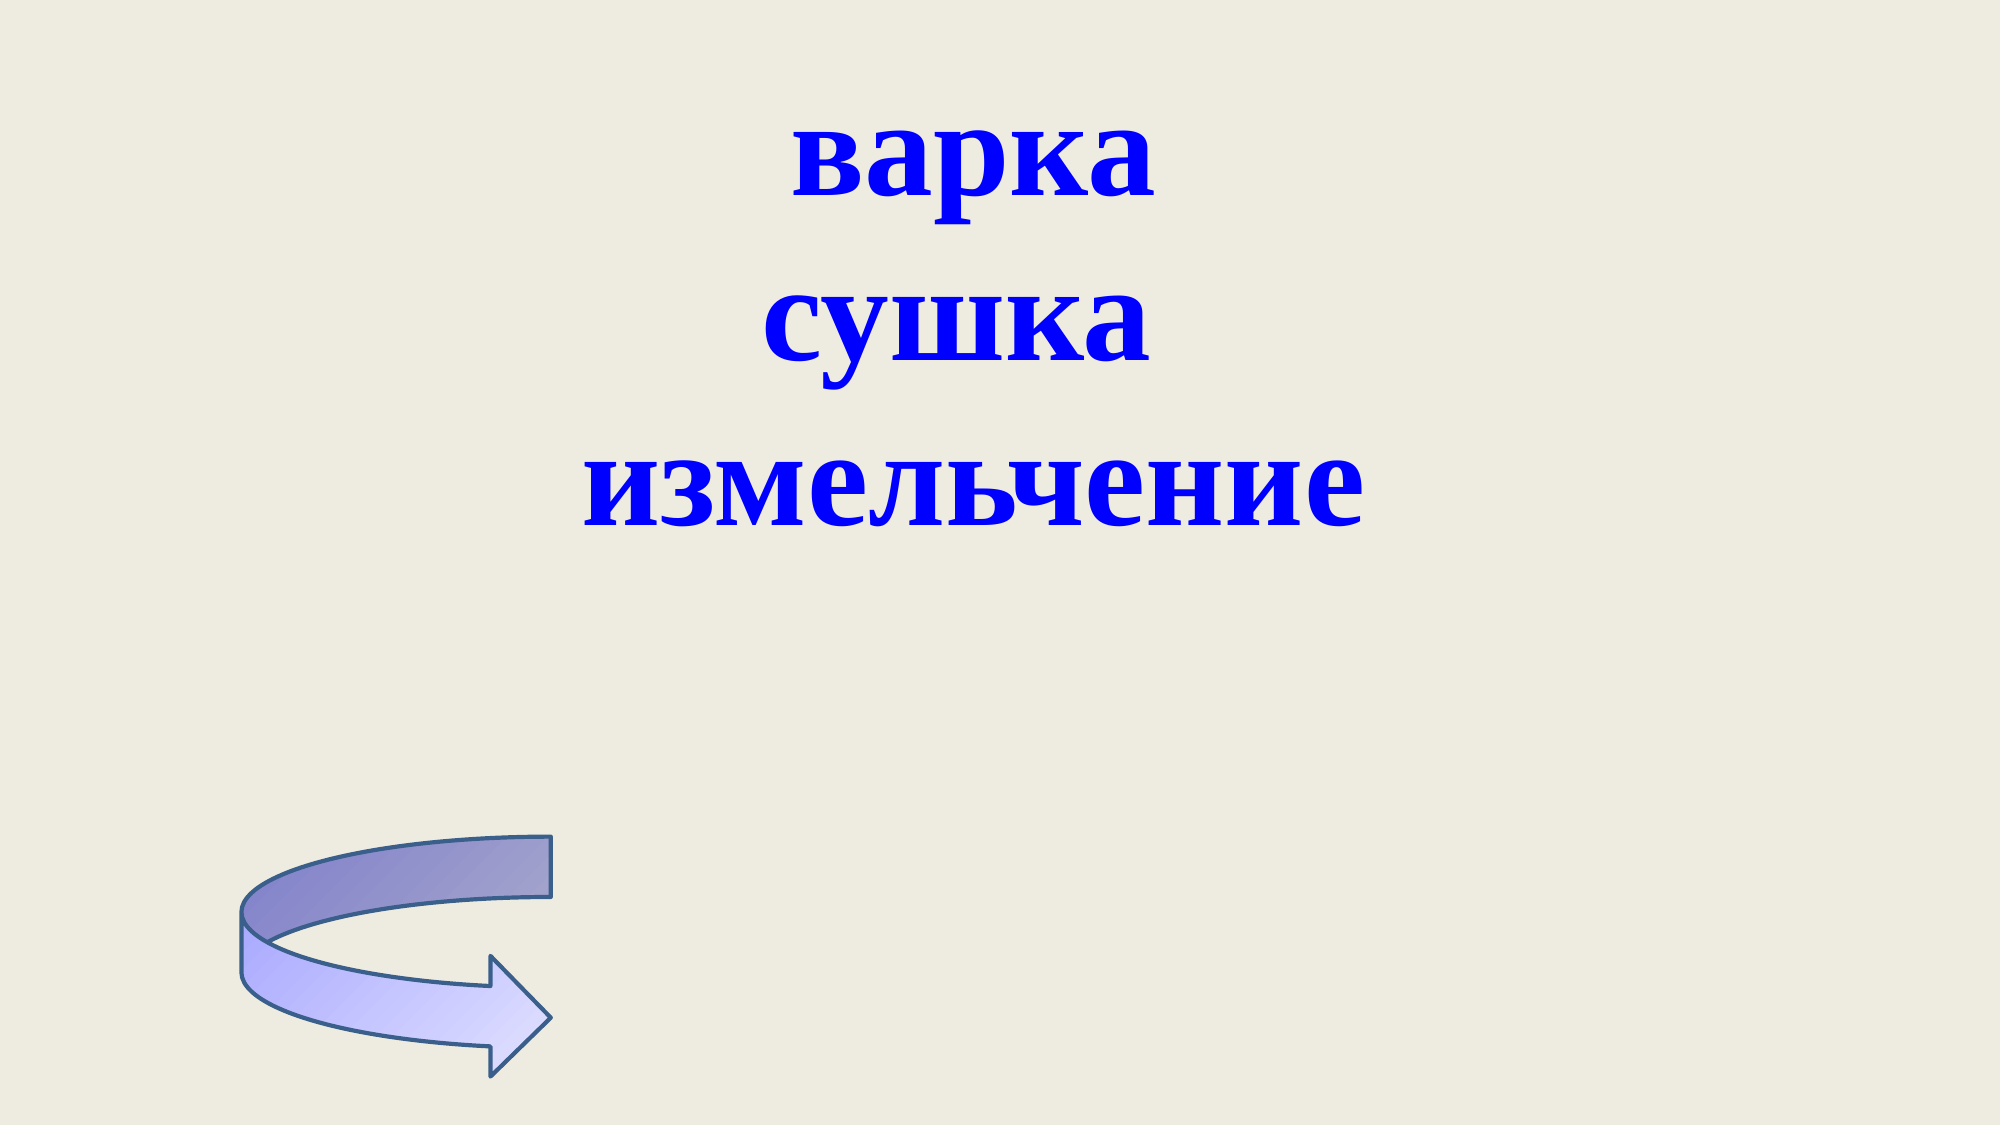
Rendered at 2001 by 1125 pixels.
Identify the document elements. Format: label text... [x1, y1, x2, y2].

text_box варка сушка измельчение [490, 50, 1491, 561]
text_box [239, 834, 553, 1079]
